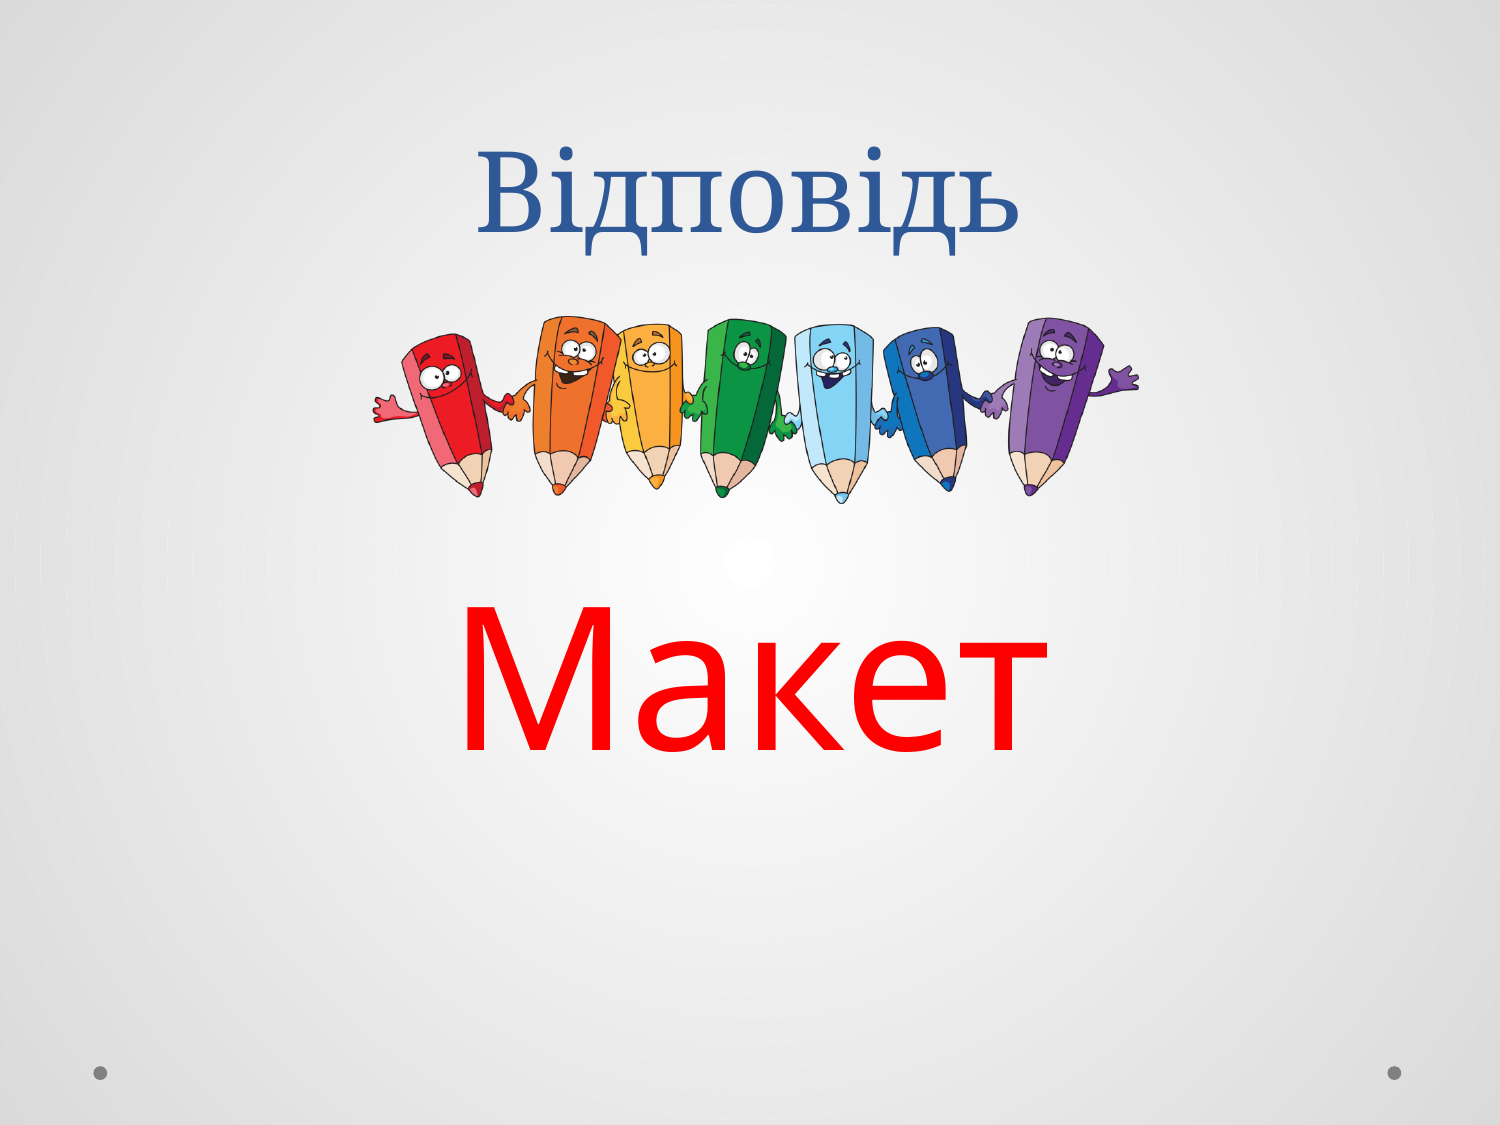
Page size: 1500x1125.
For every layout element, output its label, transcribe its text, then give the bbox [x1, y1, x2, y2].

title Відповідь [75, 0, 1425, 262]
picture [372, 314, 1140, 504]
list Макет [75, 262, 1425, 1005]
